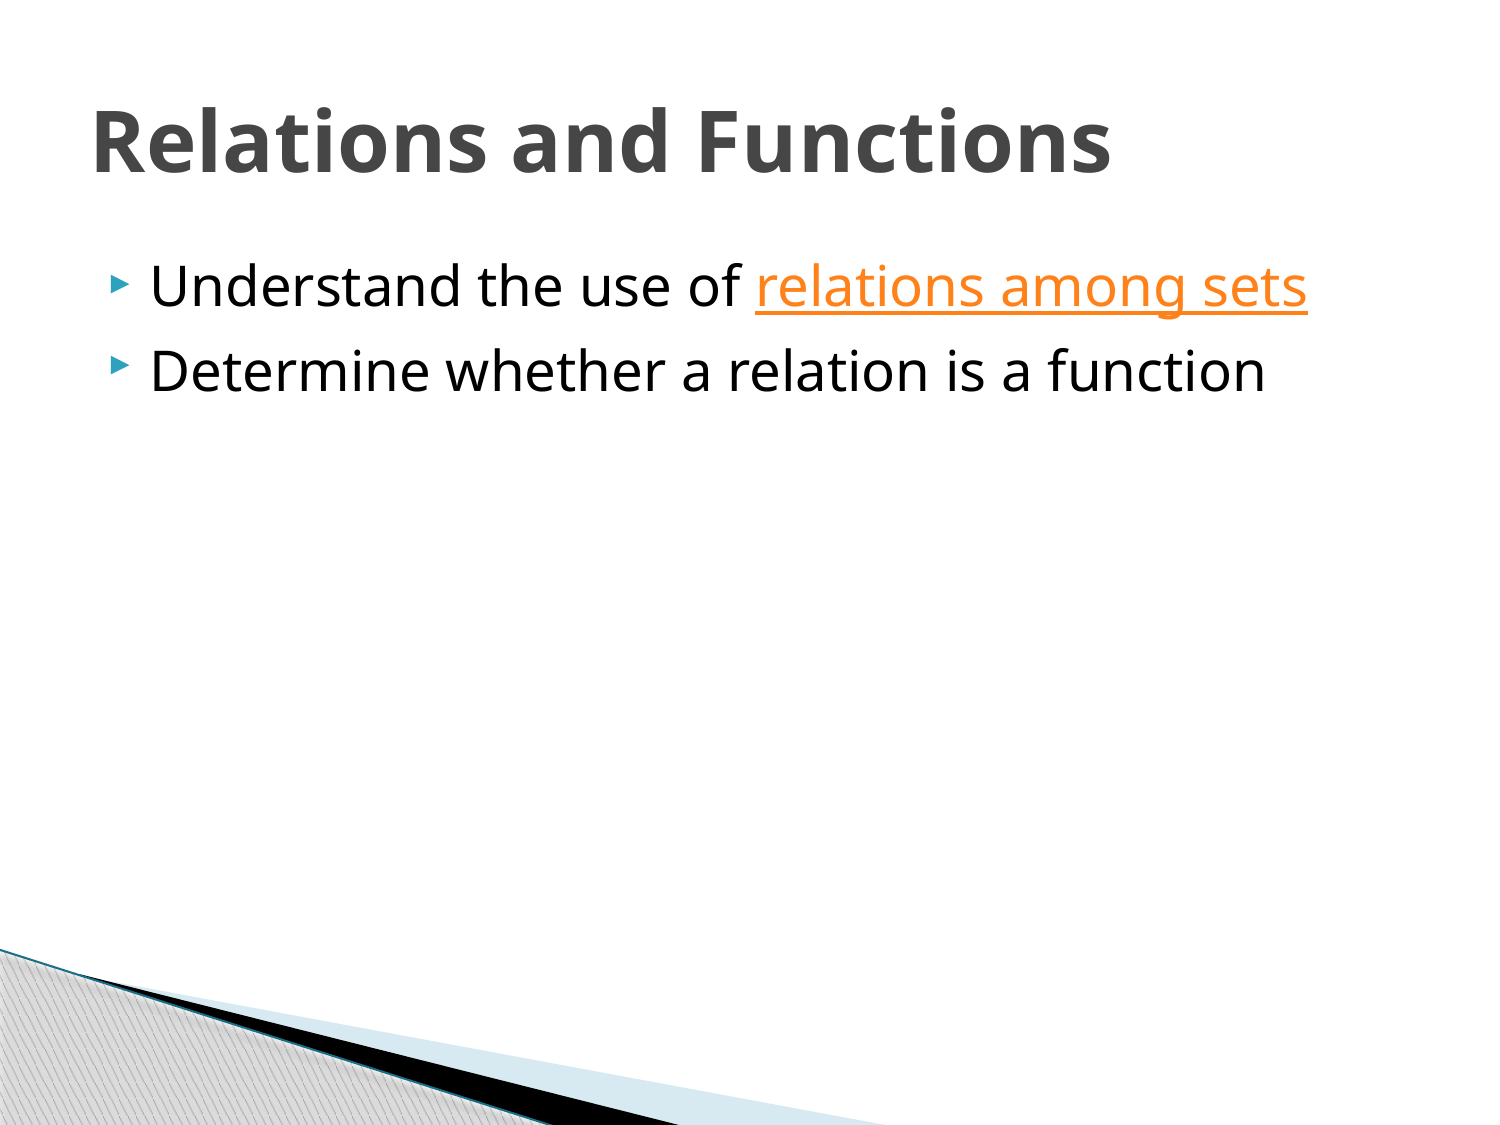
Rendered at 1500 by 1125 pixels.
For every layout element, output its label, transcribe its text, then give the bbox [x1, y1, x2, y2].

title Relations and Functions [75, 45, 1425, 233]
list Understand the use of relations among sets Determine whether a relation is a function [75, 243, 1425, 986]
